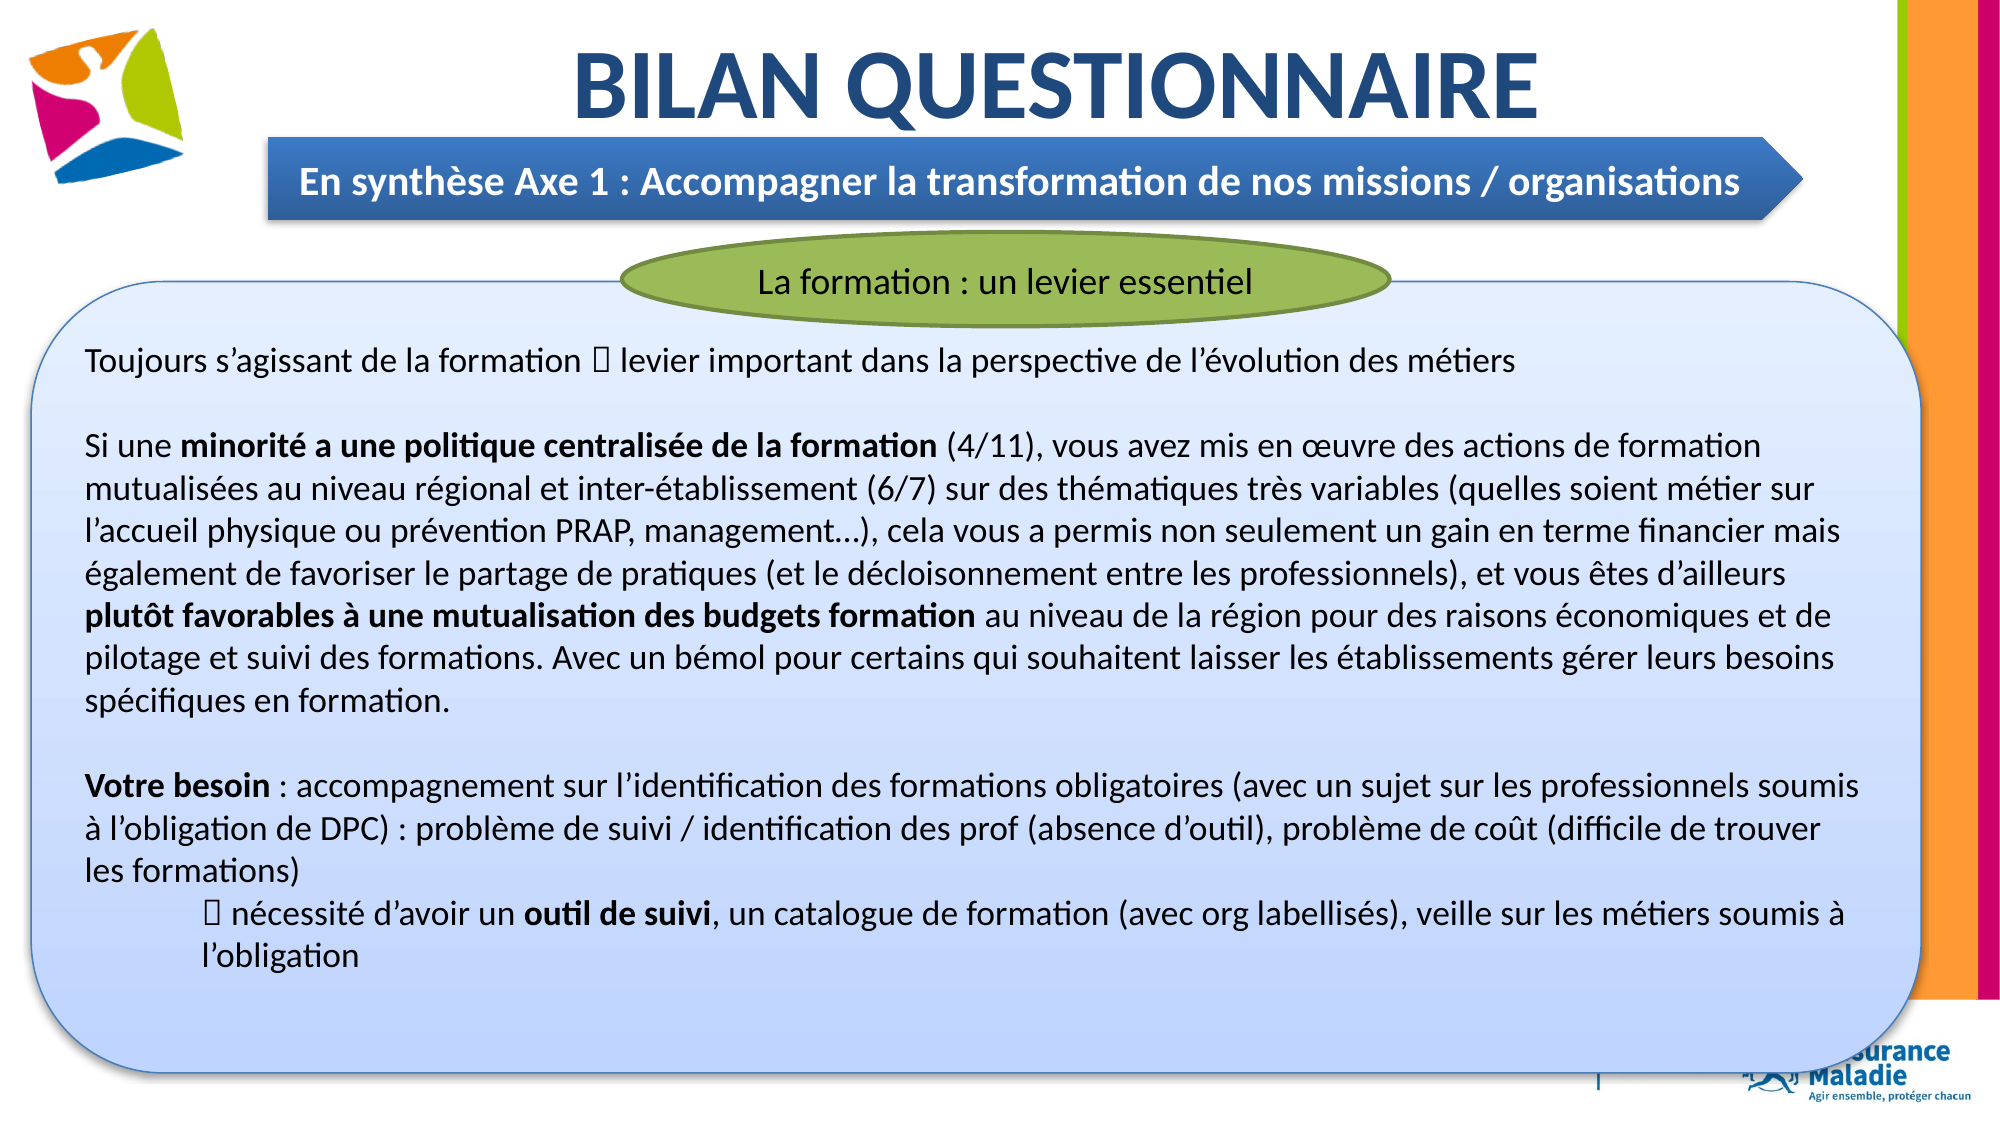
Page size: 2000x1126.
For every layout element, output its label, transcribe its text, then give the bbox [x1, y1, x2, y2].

text_box En synthèse Axe 1 : Accompagner la transformation de nos missions / organisations [267, 137, 1804, 220]
picture [1564, 1014, 1998, 1126]
picture [24, 24, 188, 188]
text_box Toujours s’agissant de la formation  levier important dans la perspective de l’évolution des métiers Si une minorité a une politique centralisée de la formation (4/11), vous avez mis en œuvre des actions de formation mutualisées au niveau régional et inter-établissement (6/7) sur des thématiques très variables (quelles soient métier sur l’accueil physique ou prévention PRAP, management…), cela vous a permis non seulement un gain en terme financier mais également de favoriser le partage de pratiques (et le décloisonnement entre les professionnels), et vous êtes d’ailleurs plutôt favorables à une mutualisation des budgets formation au niveau de la région pour des raisons économiques et de pilotage et suivi des formations. Avec un bémol pour certains qui souhaitent laisser les établissements gérer leurs besoins spécifiques en formation. Votre besoin : accompagnement sur l’identification des formations obligatoires (avec un sujet sur les professionnels soumis à l’obligation de DPC) : problème de suivi / identification des prof (absence d’outil), problème de coût (difficile de trouver les formations)  nécessité d’avoir un outil de suivi, un catalogue de formation (avec org labellisés), veille sur les métiers soumis à l’obligation [30, 280, 1922, 1074]
text_box La formation : un levier essentiel [619, 229, 1392, 329]
title Bilan questionnaire [268, 19, 1846, 138]
